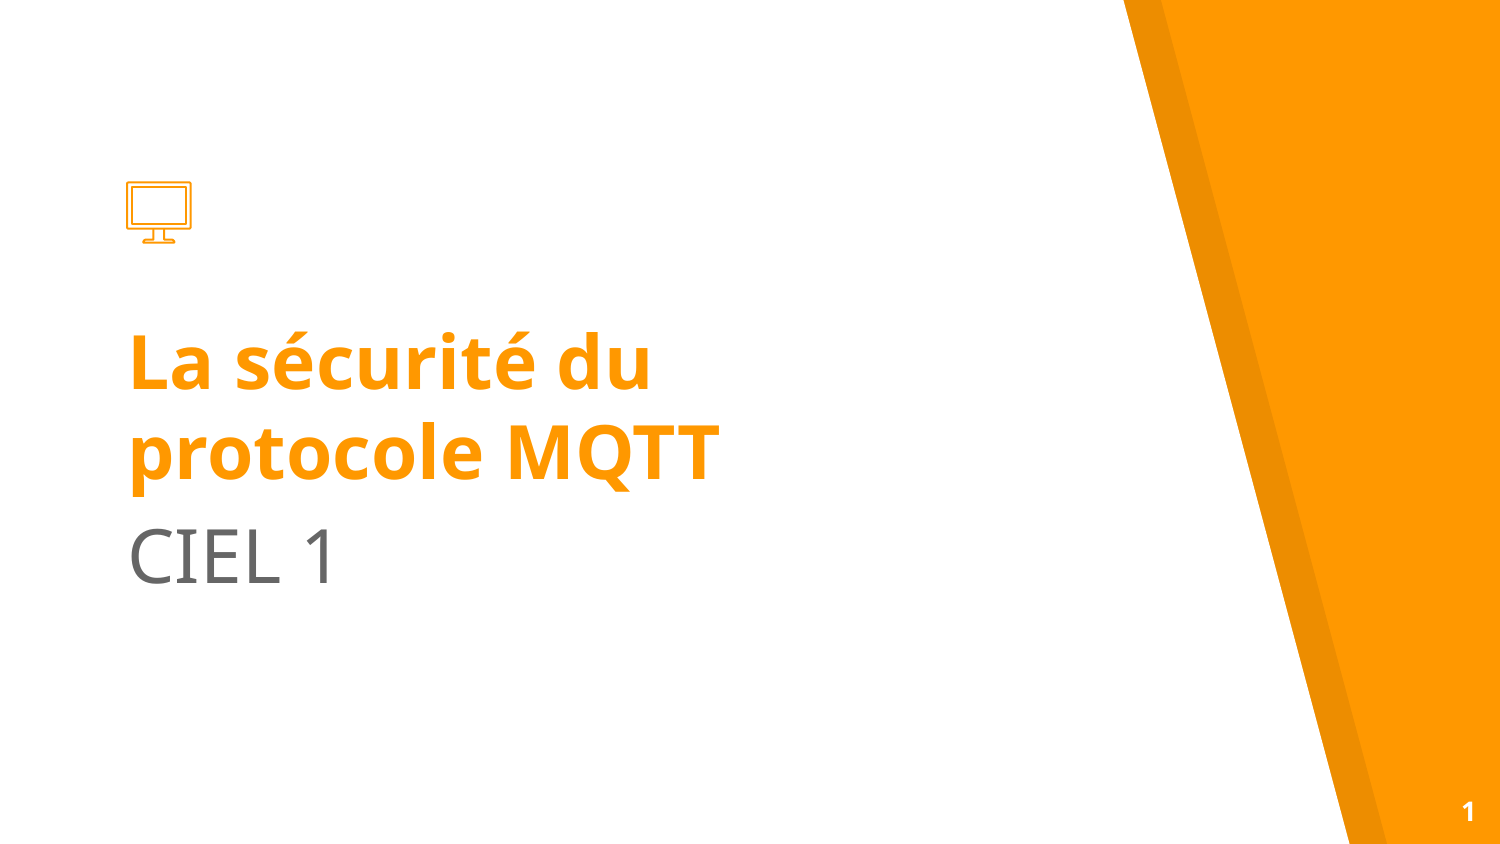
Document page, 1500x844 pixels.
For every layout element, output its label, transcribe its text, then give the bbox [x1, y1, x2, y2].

subtitle CIEL 1 [112, 493, 856, 623]
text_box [126, 182, 191, 243]
slide_number 1 [1401, 779, 1492, 844]
title La sécurité du protocole MQTT [112, 274, 856, 493]
